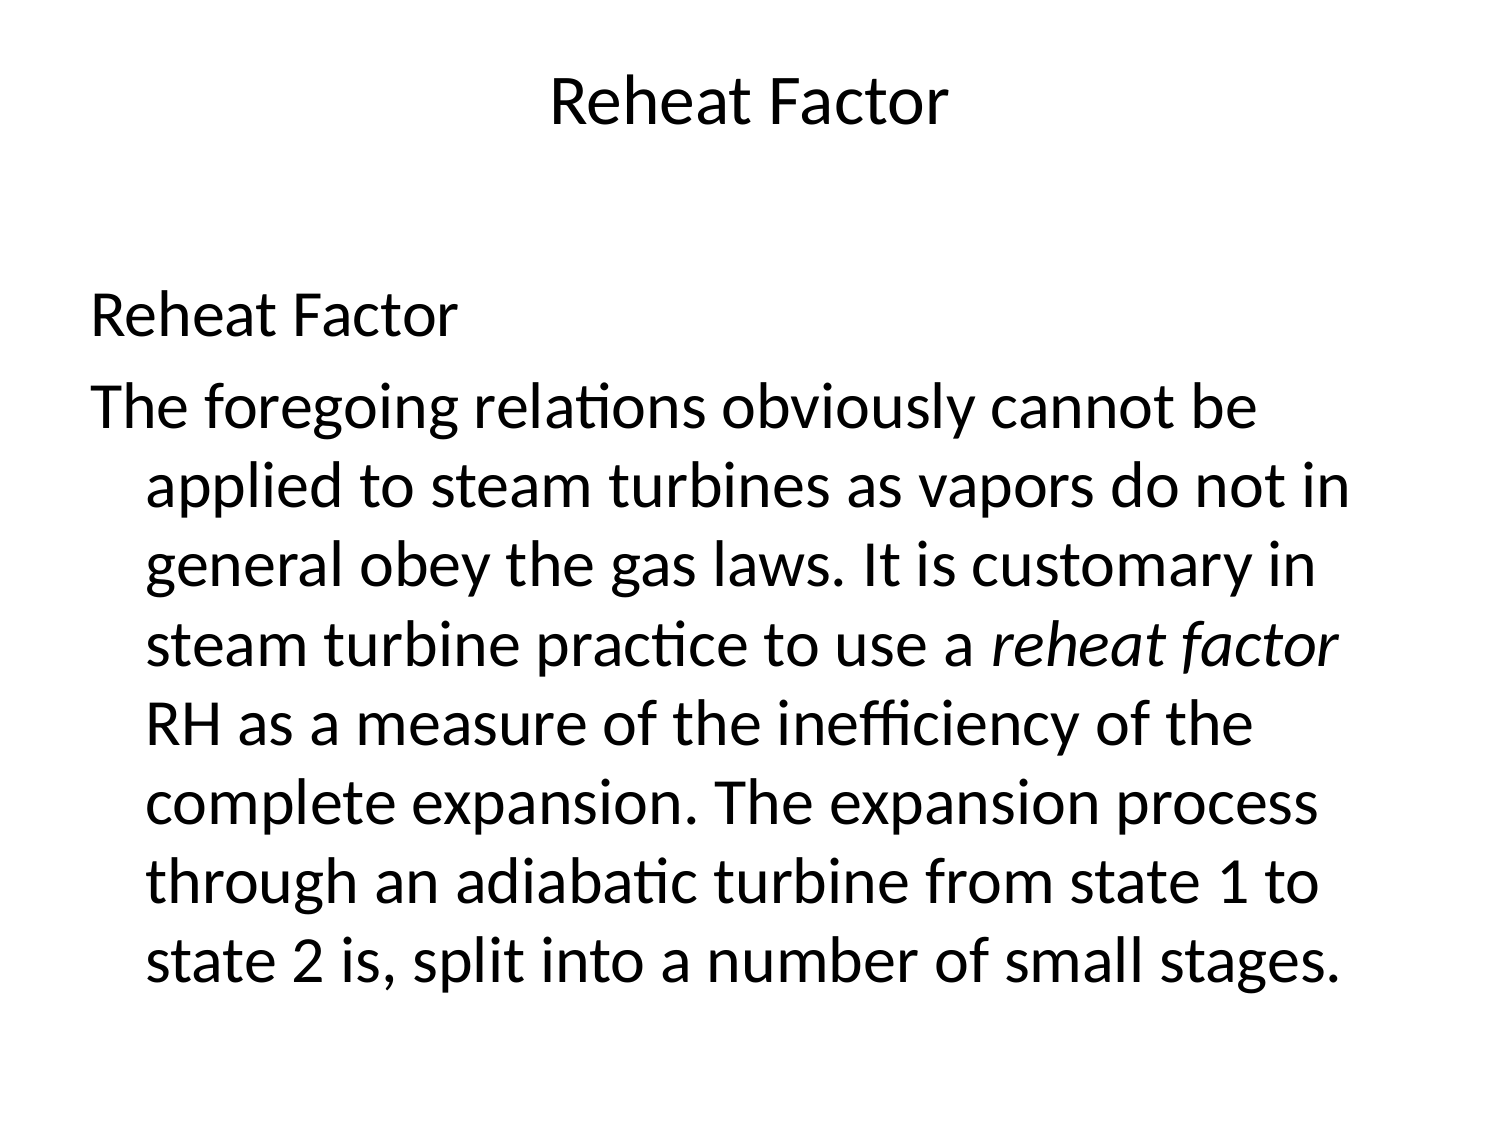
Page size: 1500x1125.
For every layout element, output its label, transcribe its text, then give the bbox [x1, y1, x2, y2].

list Reheat Factor The foregoing relations obviously cannot be applied to steam turbines as vapors do not in general obey the gas laws. It is customary in steam turbine practice to use a reheat factor RH as a measure of the inefficiency of the complete expansion. The expansion process through an adiabatic turbine from state 1 to state 2 is, split into a number of small stages. [75, 262, 1425, 1005]
title Reheat Factor [75, 45, 1425, 233]
